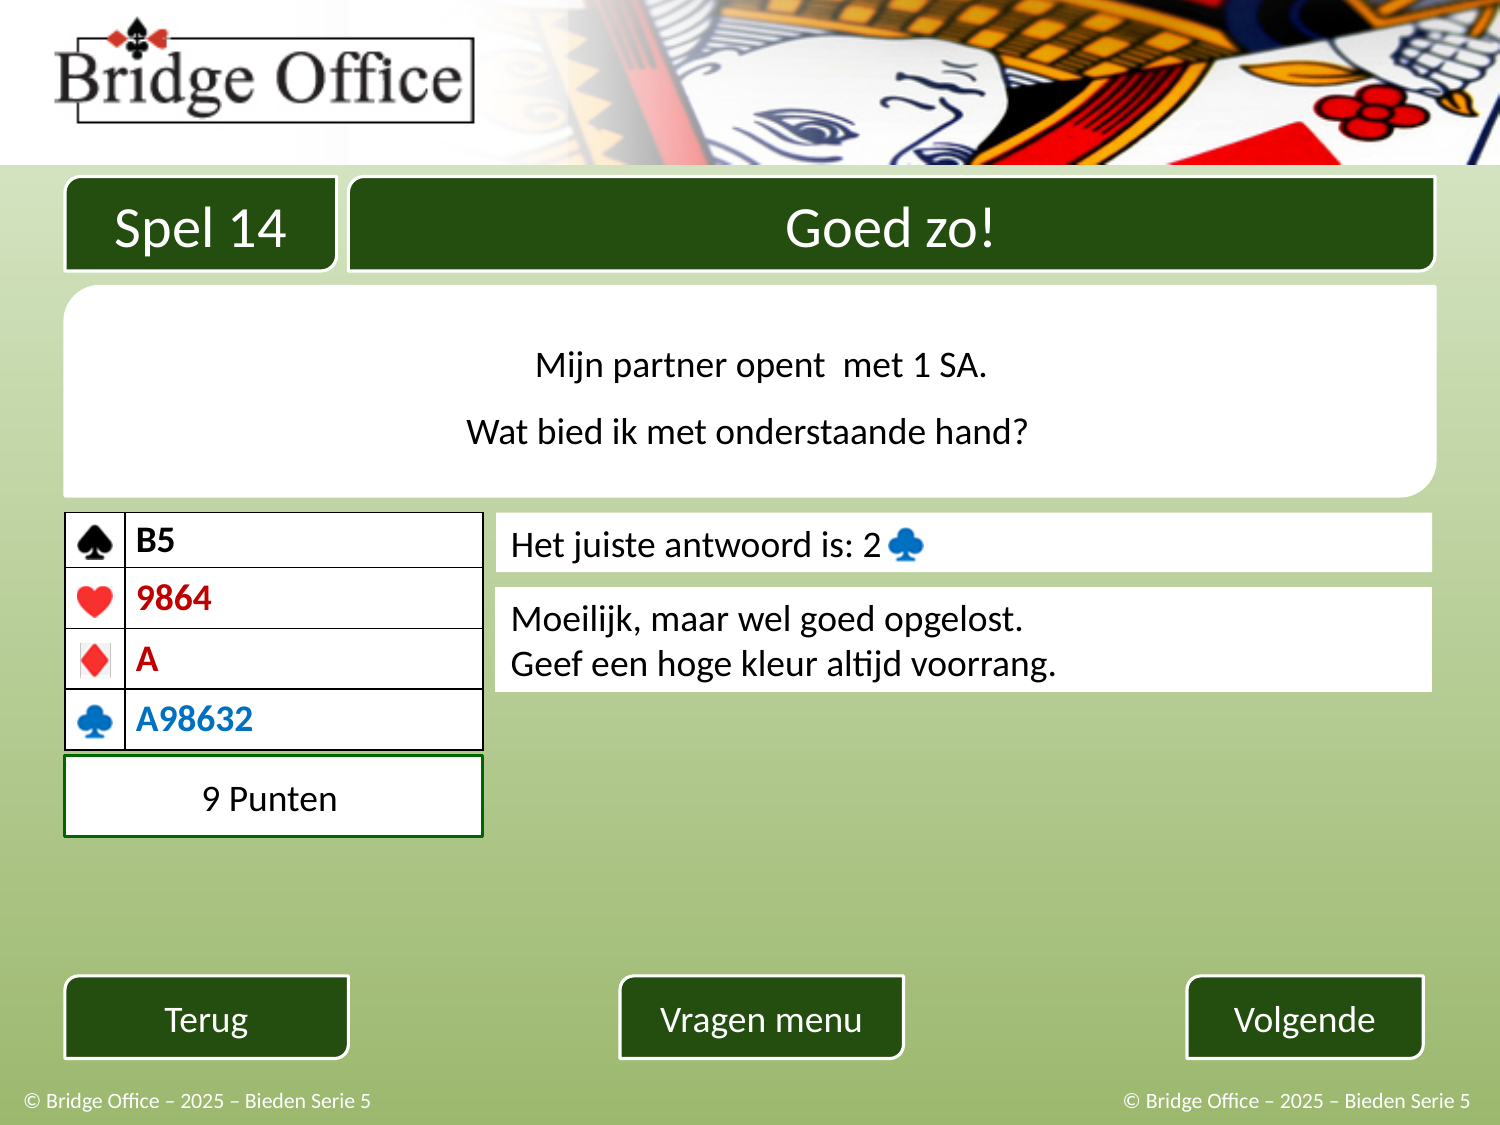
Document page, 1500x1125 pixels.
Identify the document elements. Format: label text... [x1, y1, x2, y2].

picture [77, 703, 114, 740]
table_cell A [126, 629, 482, 688]
text_box Moeilijk, maar wel goed opgelost. Geef een hoge kleur altijd voorrang. [495, 587, 1432, 692]
picture [77, 524, 114, 561]
table_cell 9864 [126, 568, 482, 628]
picture [888, 527, 925, 563]
text_box Het juiste antwoord is: 2 [496, 512, 1433, 573]
table_header B5 [126, 513, 482, 567]
text_box © Bridge Office – 2025 – Bieden Serie 5 [8, 1079, 393, 1121]
text_box Vragen menu [618, 974, 906, 1061]
text_box Volgende [1185, 974, 1425, 1061]
text_box [63, 284, 1437, 498]
text_box Mijn partner opent met 1 SA. [508, 332, 1015, 393]
text_box Spel 14 [63, 179, 339, 273]
table_cell [66, 690, 124, 749]
picture [0, 0, 1500, 166]
table_cell [66, 568, 124, 628]
picture [77, 585, 114, 618]
text_box Wat bied ik met onderstaande hand? [451, 399, 1072, 460]
text_box © Bridge Office – 2025 – Bieden Serie 5 [1107, 1079, 1500, 1121]
text_box Goed zo! [346, 179, 1437, 273]
text_box 9 Punten [63, 754, 484, 838]
table_cell [66, 629, 124, 688]
table_cell A98632 [126, 690, 482, 749]
table_header [66, 513, 124, 567]
text_box Terug [63, 974, 350, 1061]
picture [77, 643, 114, 679]
